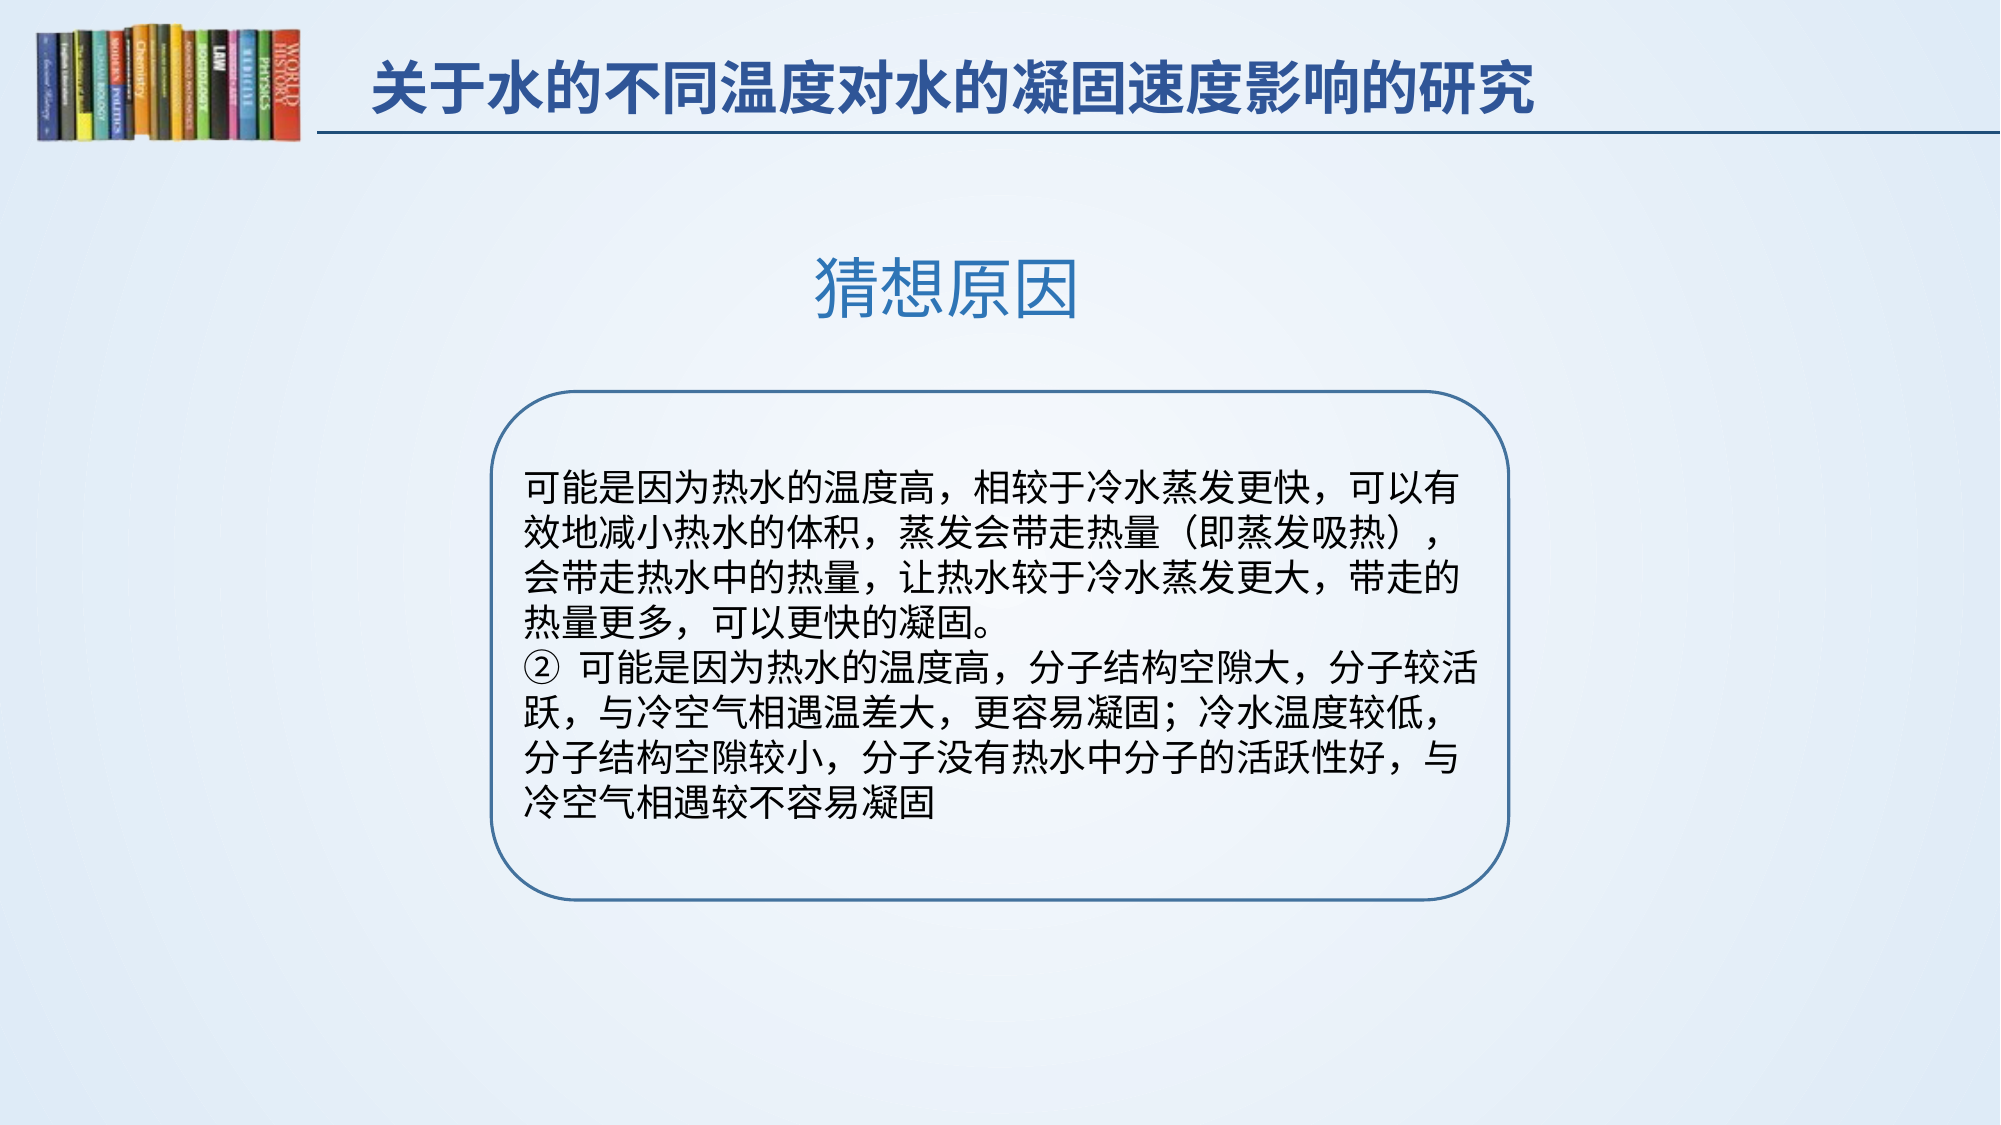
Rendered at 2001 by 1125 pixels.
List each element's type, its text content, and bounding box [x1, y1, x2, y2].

text_box 关于水的不同温度对水的凝固速度影响的研究 [355, 43, 1953, 129]
text_box [490, 390, 1509, 902]
picture [23, 0, 317, 173]
text_box 猜想原因 [661, 239, 1233, 418]
text_box 可能是因为热水的温度高，相较于冷水蒸发更快，可以有效地减小热水的体积，蒸发会带走热量（即蒸发吸热），会带走热水中的热量，让热水较于冷水蒸发更大，带走的热量更多，可以更快的凝固。 ② 可能是因为热水的温度高，分子结构空隙大，分子较活跃，与冷空气相遇温差大，更容易凝固；冷水温度较低，分子结构空隙较小，分子没有热水中分子的活跃性好，与冷空气相遇较不容易凝固 [508, 456, 1509, 832]
